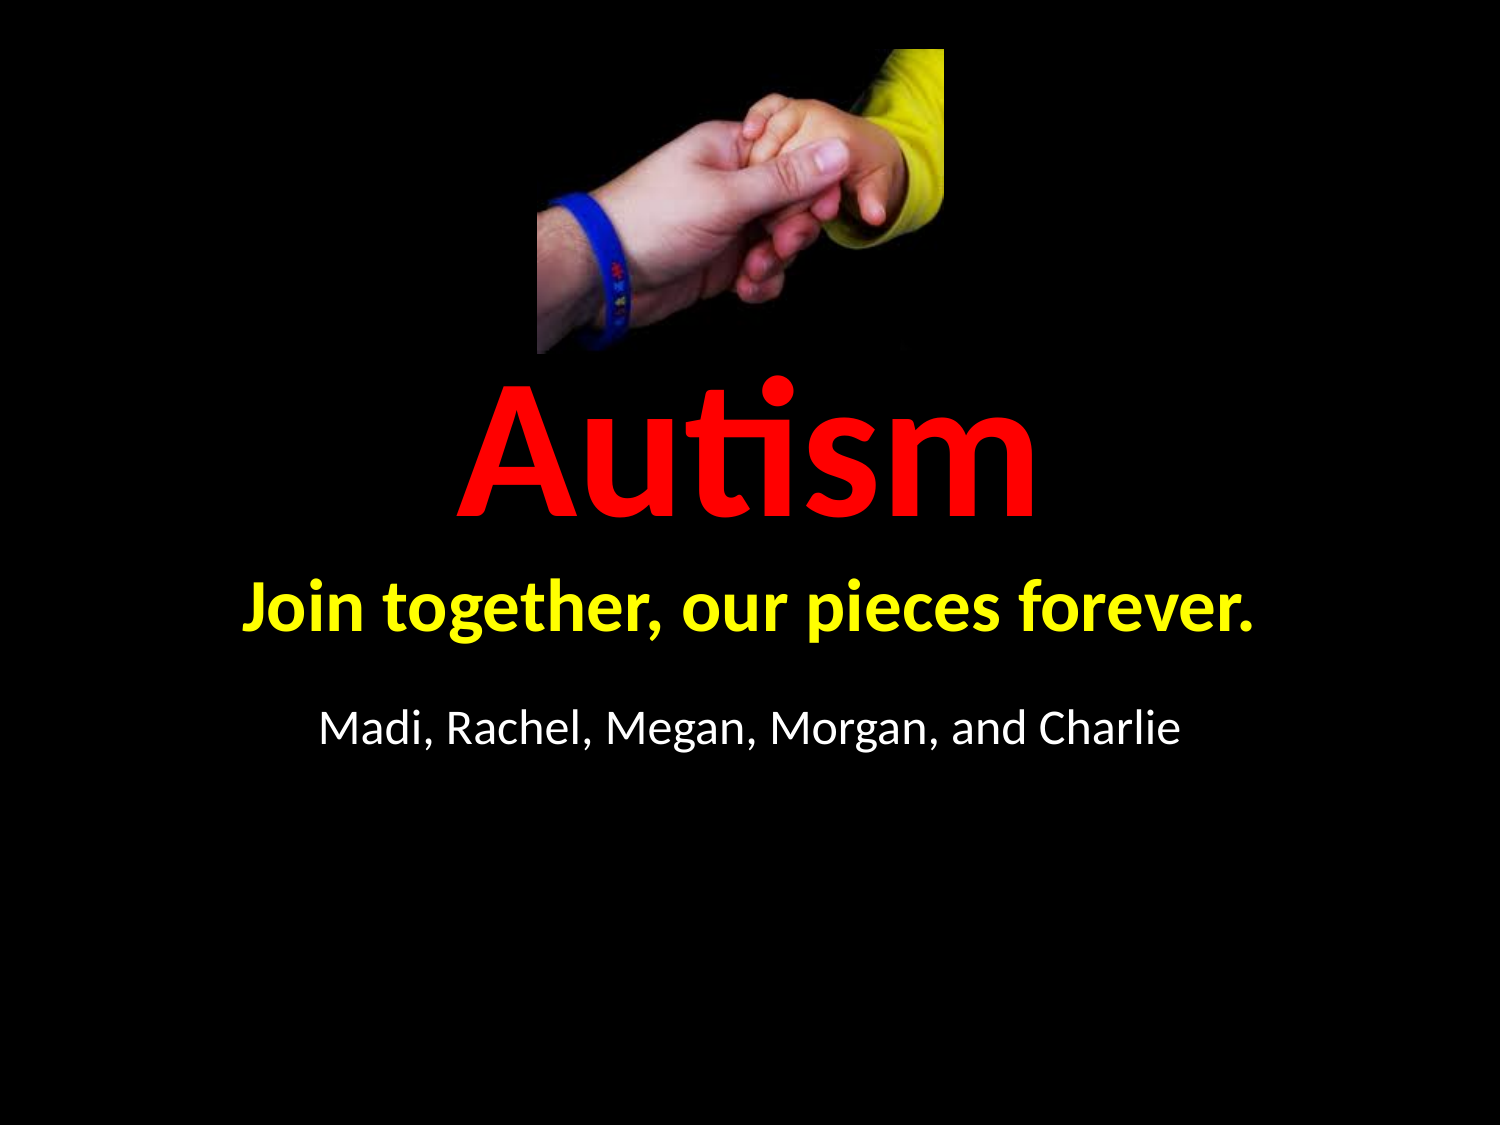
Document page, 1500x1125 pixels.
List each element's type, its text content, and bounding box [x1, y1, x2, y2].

subtitle Madi, Rachel, Megan, Morgan, and Charlie [225, 687, 1275, 1000]
picture [537, 49, 944, 354]
title Autism Join together, our pieces forever. [112, 287, 1388, 675]
